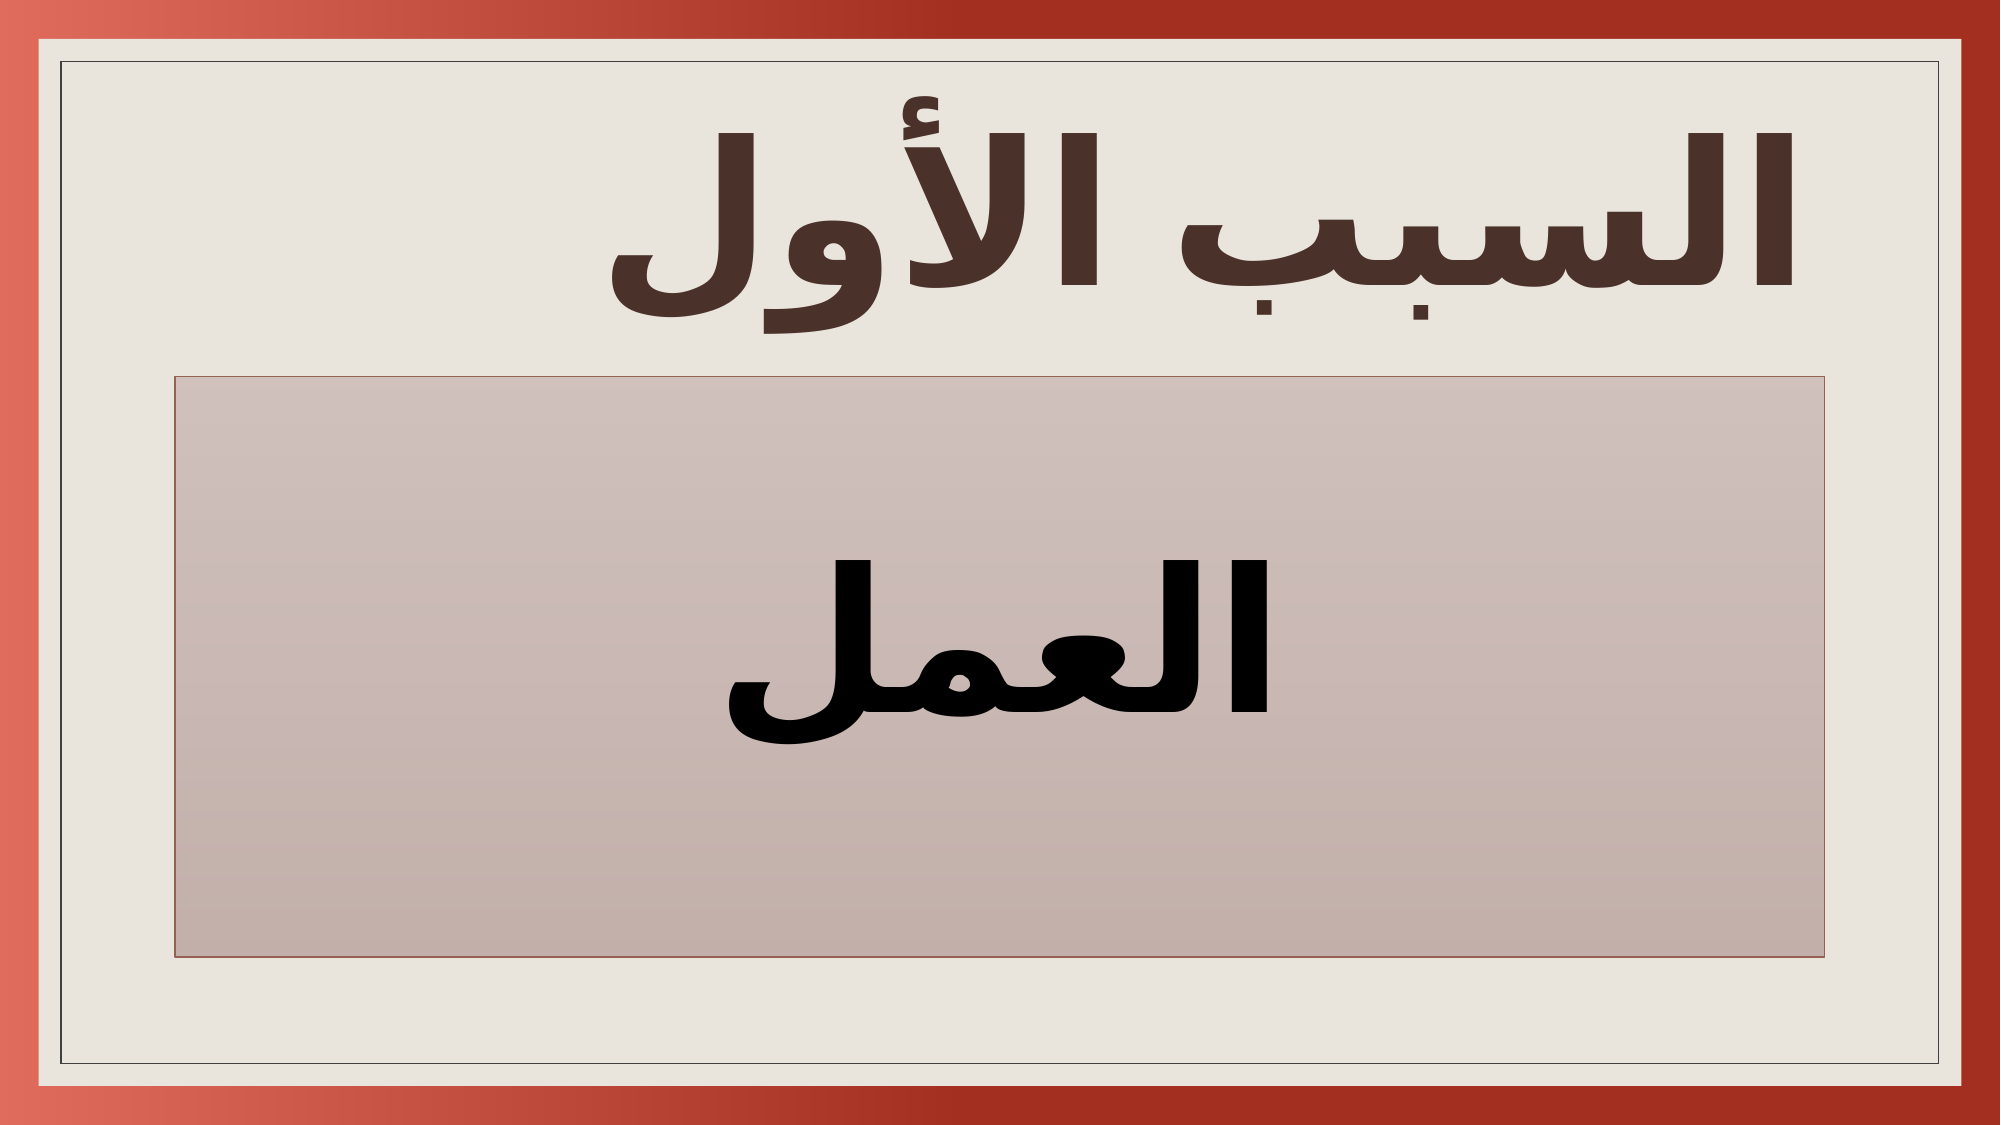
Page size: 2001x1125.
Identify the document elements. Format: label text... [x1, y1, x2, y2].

title السبب الأول [174, 92, 1825, 349]
list العمل [174, 376, 1825, 958]
